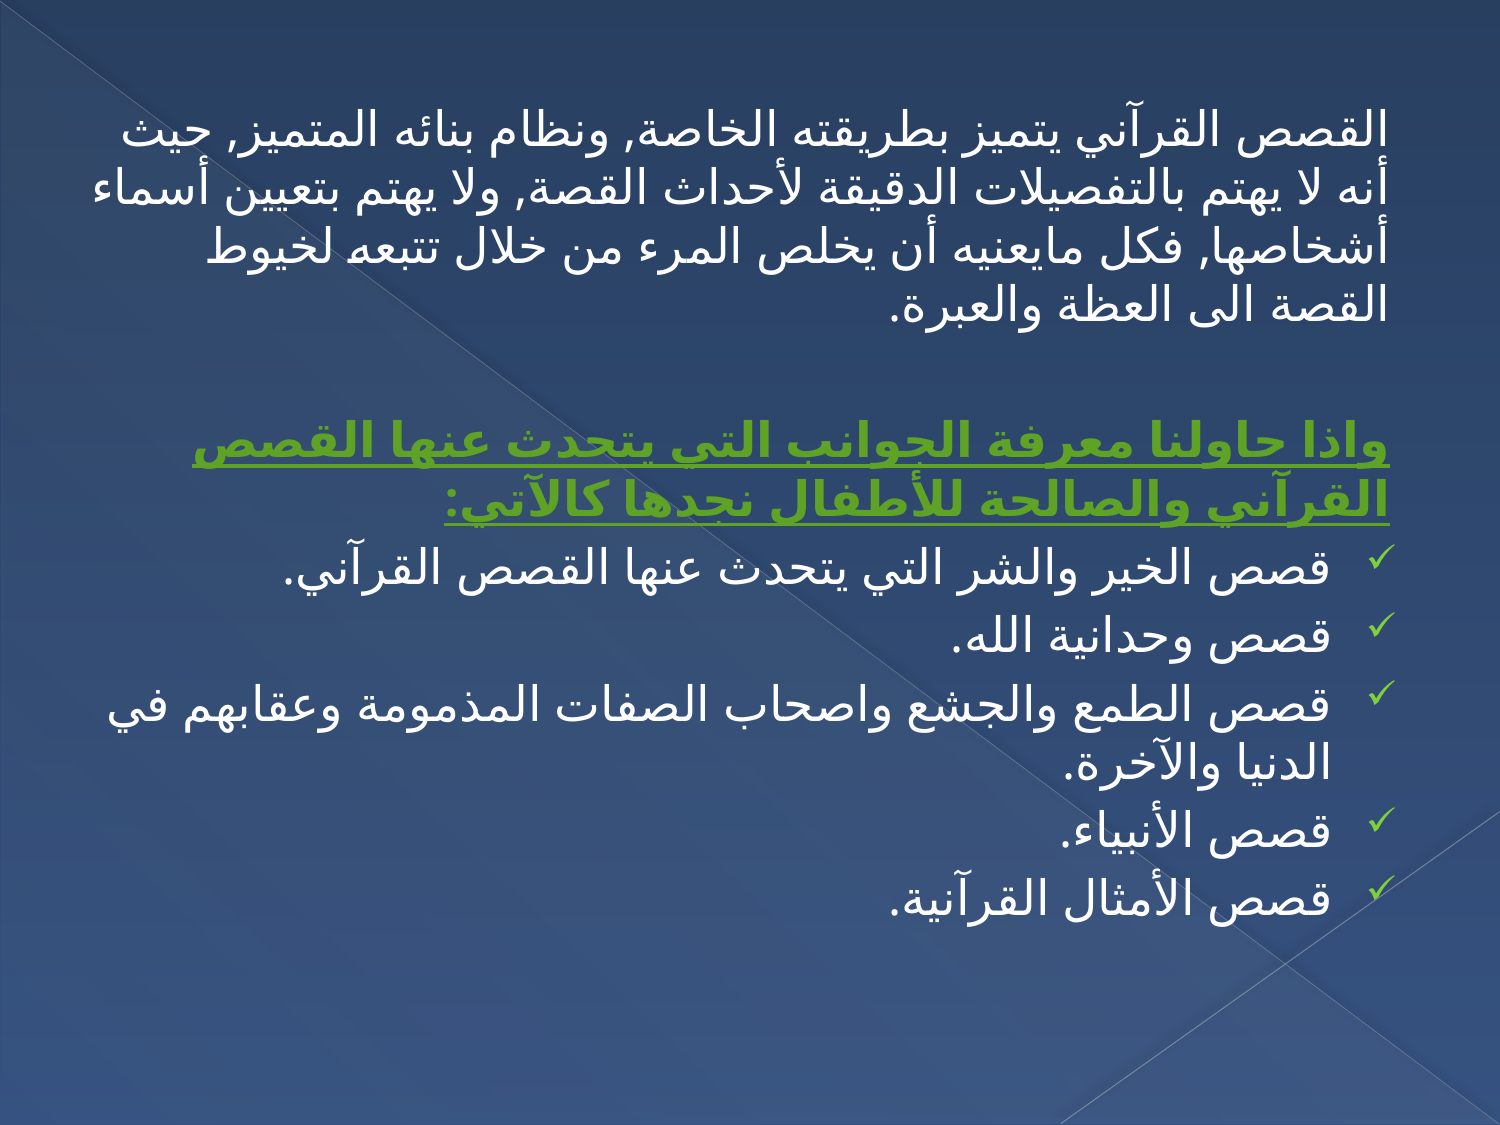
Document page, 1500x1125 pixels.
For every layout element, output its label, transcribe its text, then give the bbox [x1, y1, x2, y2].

list القصص القرآني يتميز بطريقته الخاصة, ونظام بنائه المتميز, حيث أنه لا يهتم بالتفصيلات الدقيقة لأحداث القصة, ولا يهتم بتعيين أسماء أشخاصها, فكل مايعنيه أن يخلص المرء من خلال تتبعه لخيوط القصة الى العظة والعبرة. واذا حاولنا معرفة الجوانب التي يتحدث عنها القصص القرآني والصالحة للأطفال نجدها كالآتي: قصص الخير والشر التي يتحدث عنها القصص القرآني. قصص وحدانية الله. قصص الطمع والجشع واصحاب الصفات المذمومة وعقابهم في الدنيا والآخرة. قصص الأنبياء. قصص الأمثال القرآنية. [64, 90, 1415, 935]
